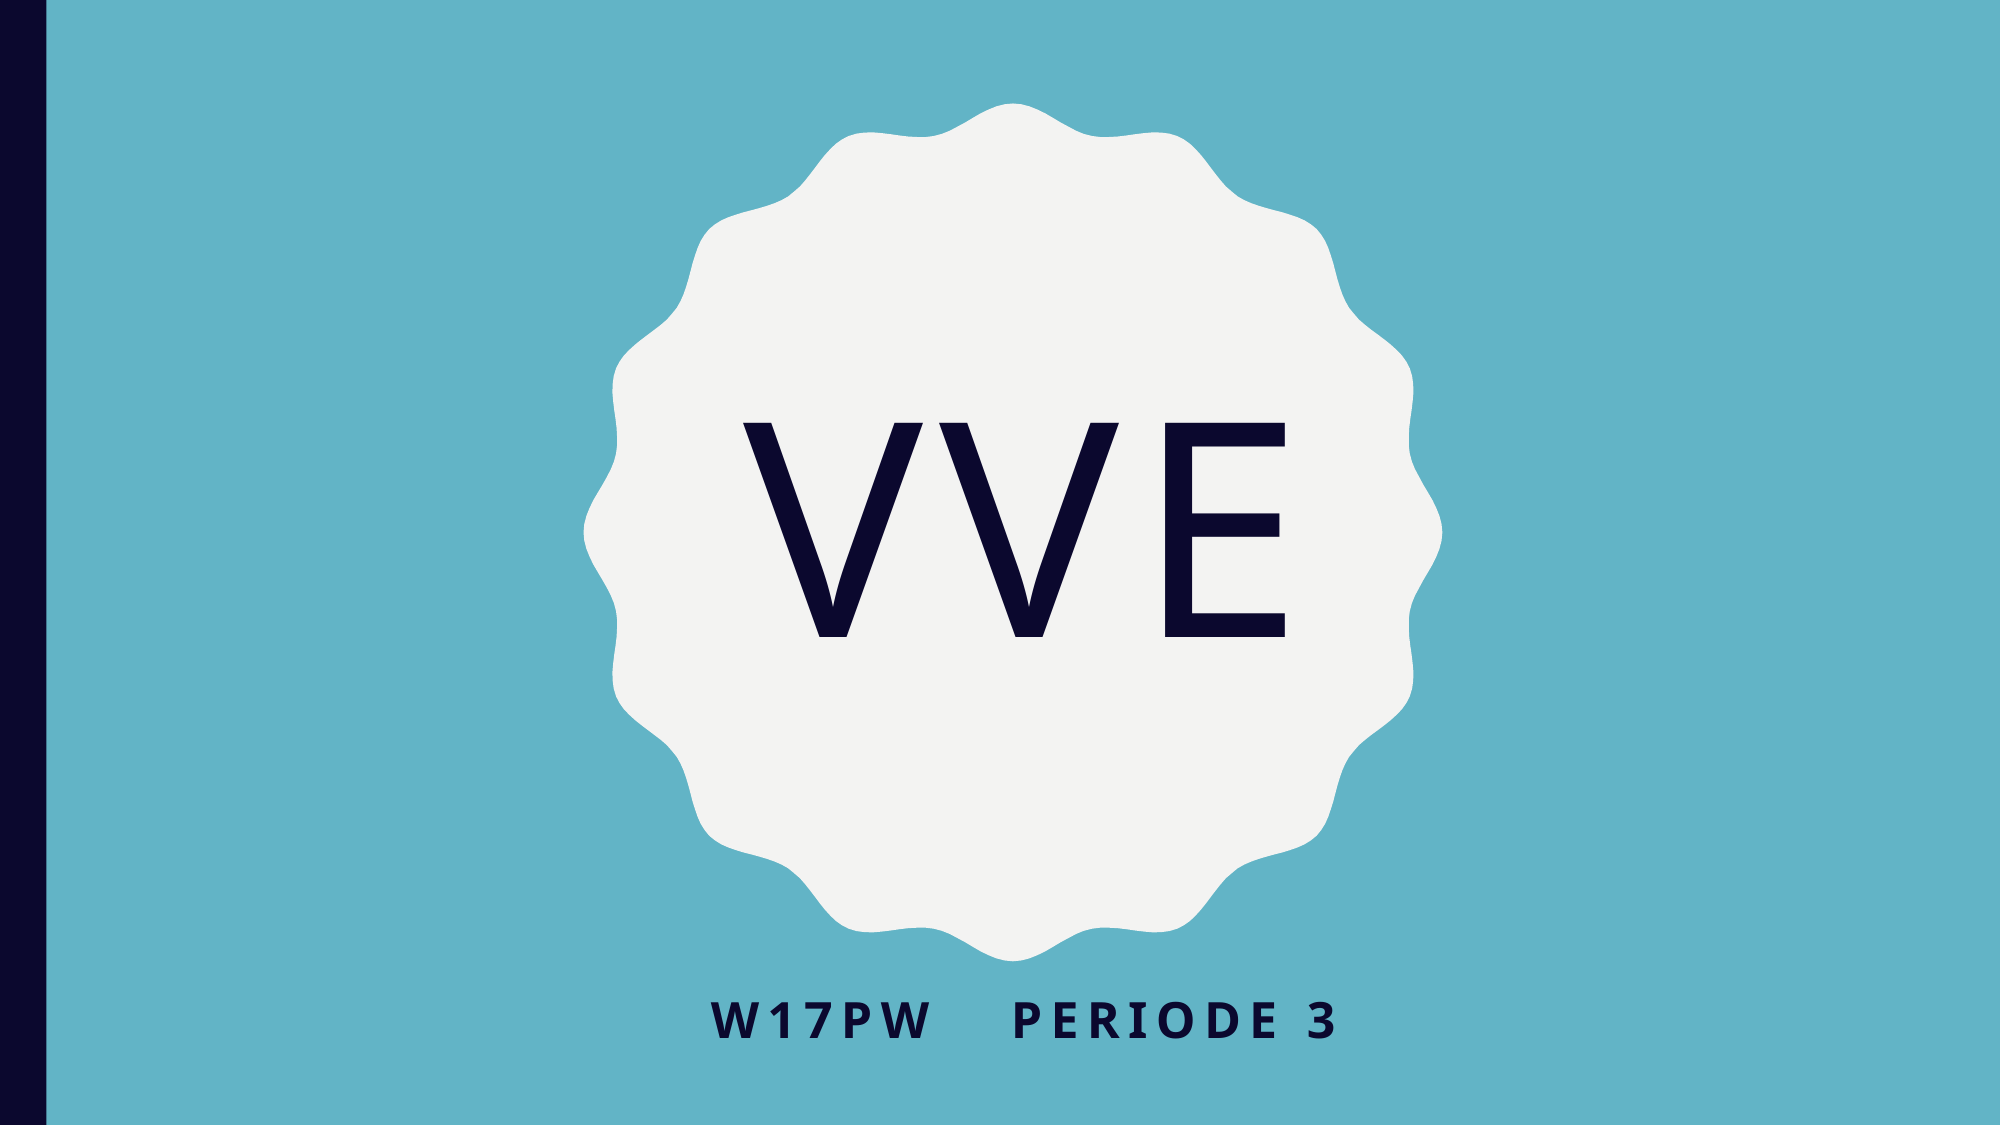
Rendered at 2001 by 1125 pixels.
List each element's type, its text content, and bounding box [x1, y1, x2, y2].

subtitle W17pw periode 3 [363, 980, 1684, 1103]
title VVE [176, 180, 1870, 902]
